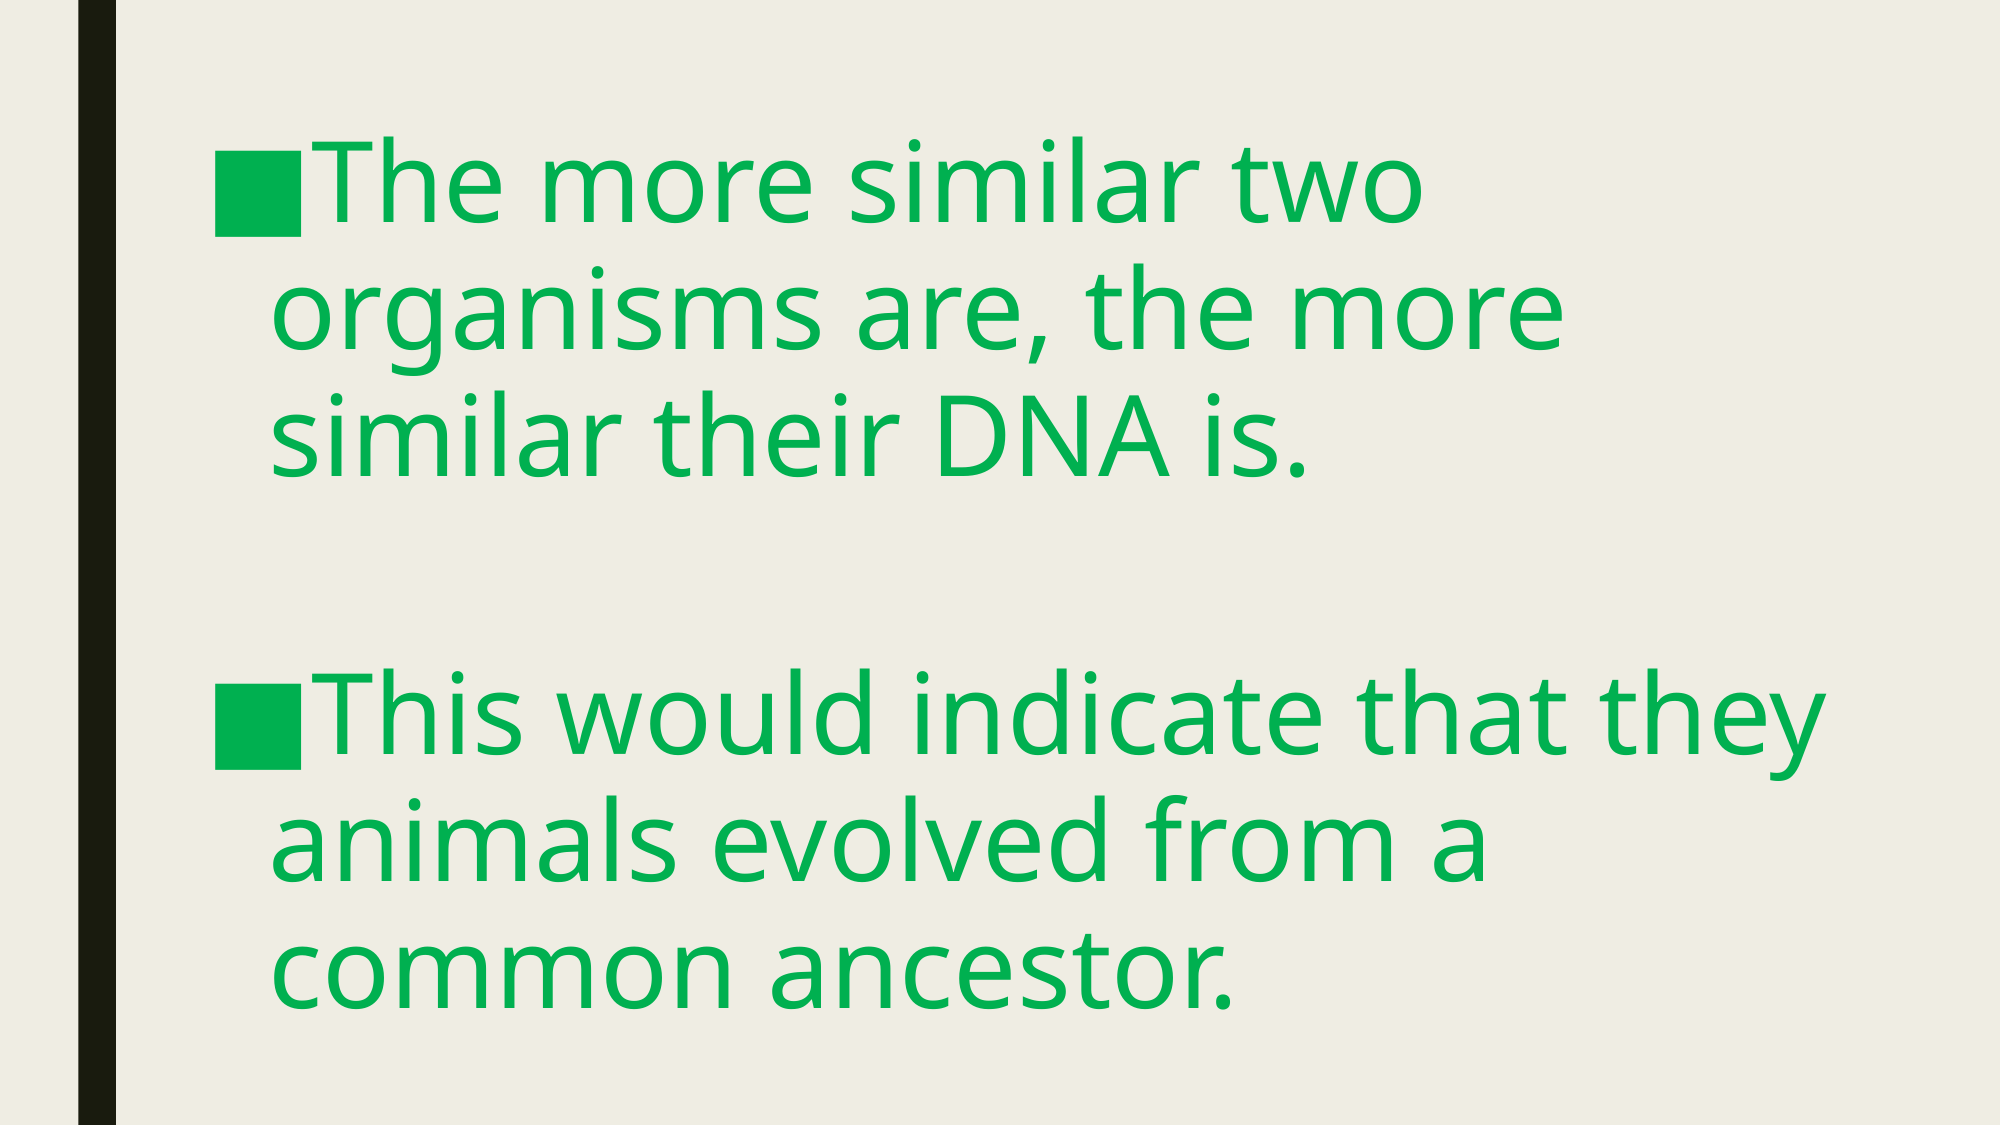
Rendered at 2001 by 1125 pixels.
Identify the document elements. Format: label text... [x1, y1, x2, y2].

list The more similar two organisms are, the more similar their DNA is. This would indicate that they animals evolved from a common ancestor. [190, 113, 1920, 1016]
